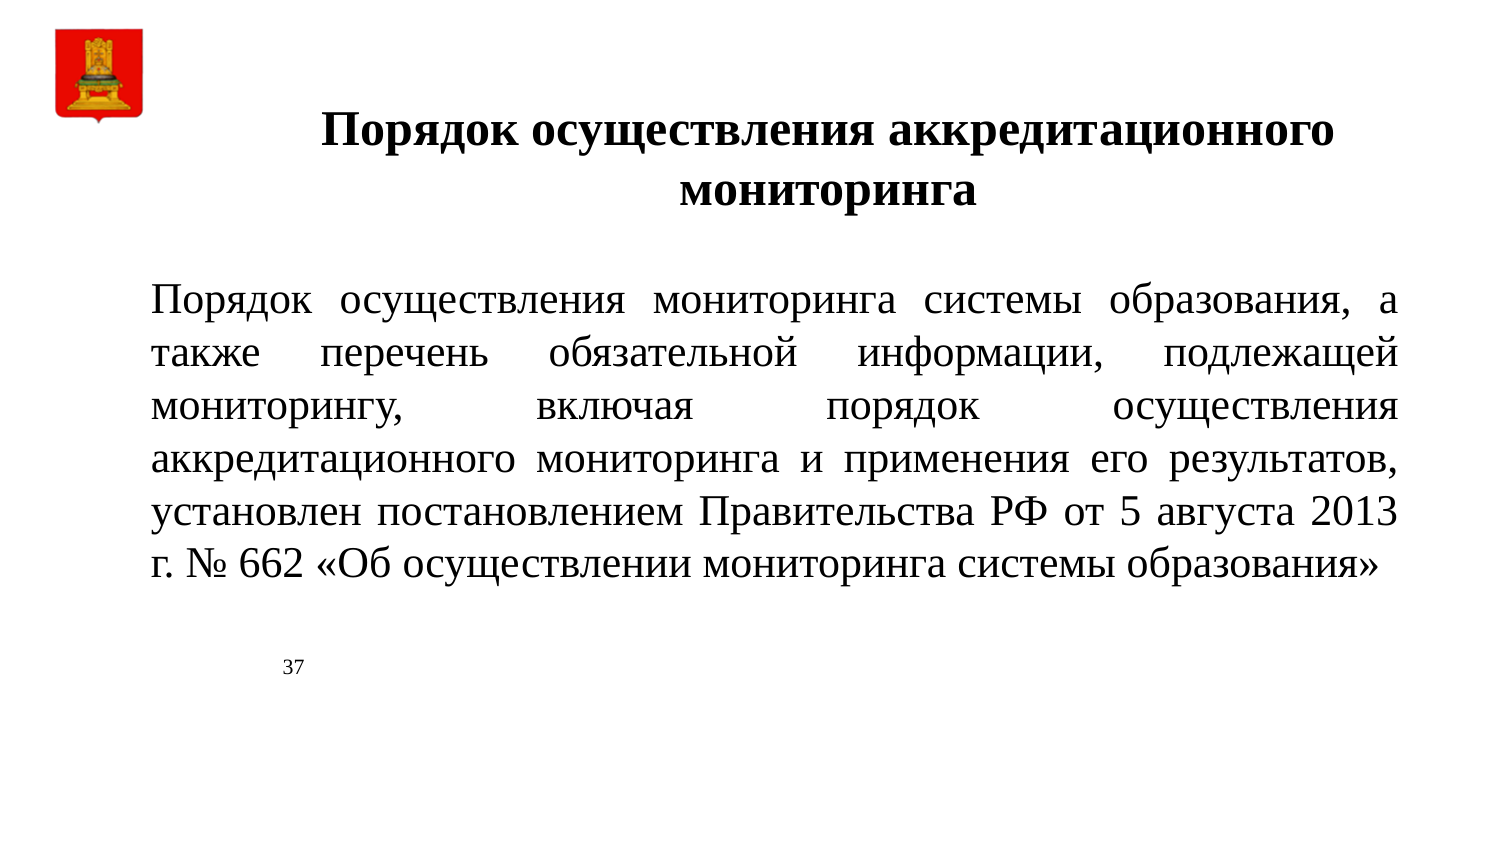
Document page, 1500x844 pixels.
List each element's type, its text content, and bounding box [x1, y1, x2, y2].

title Порядок осуществления аккредитационного мониторинга [242, 76, 1416, 235]
list Порядок осуществления мониторинга системы образования, а также перечень обязательной информации, подлежащей мониторингу, включая порядок осуществления аккредитационного мониторинга и применения его результатов, установлен постановлением Правительства РФ от 5 августа 2013 г. № 662 «Об осуществлении мониторинга системы образования» 37 [135, 262, 1416, 728]
picture [52, 24, 149, 130]
